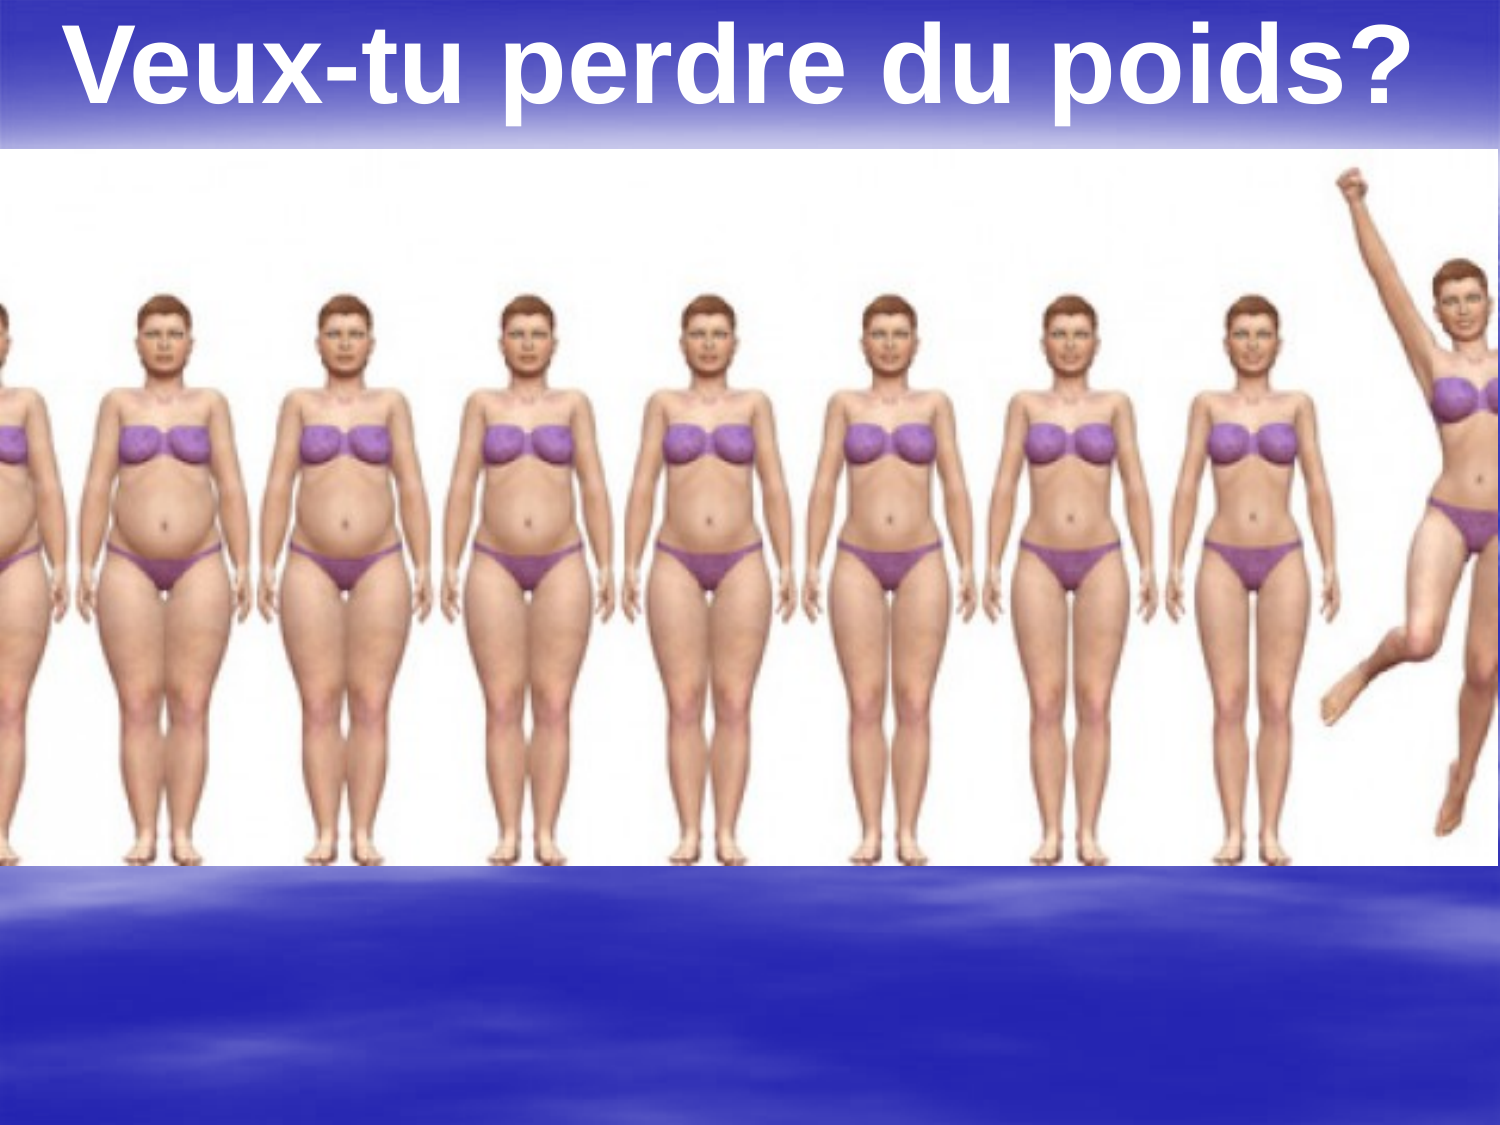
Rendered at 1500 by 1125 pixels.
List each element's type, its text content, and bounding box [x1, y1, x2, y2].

picture [0, 149, 1498, 866]
title Veux-tu perdre du poids? [41, 0, 1438, 148]
